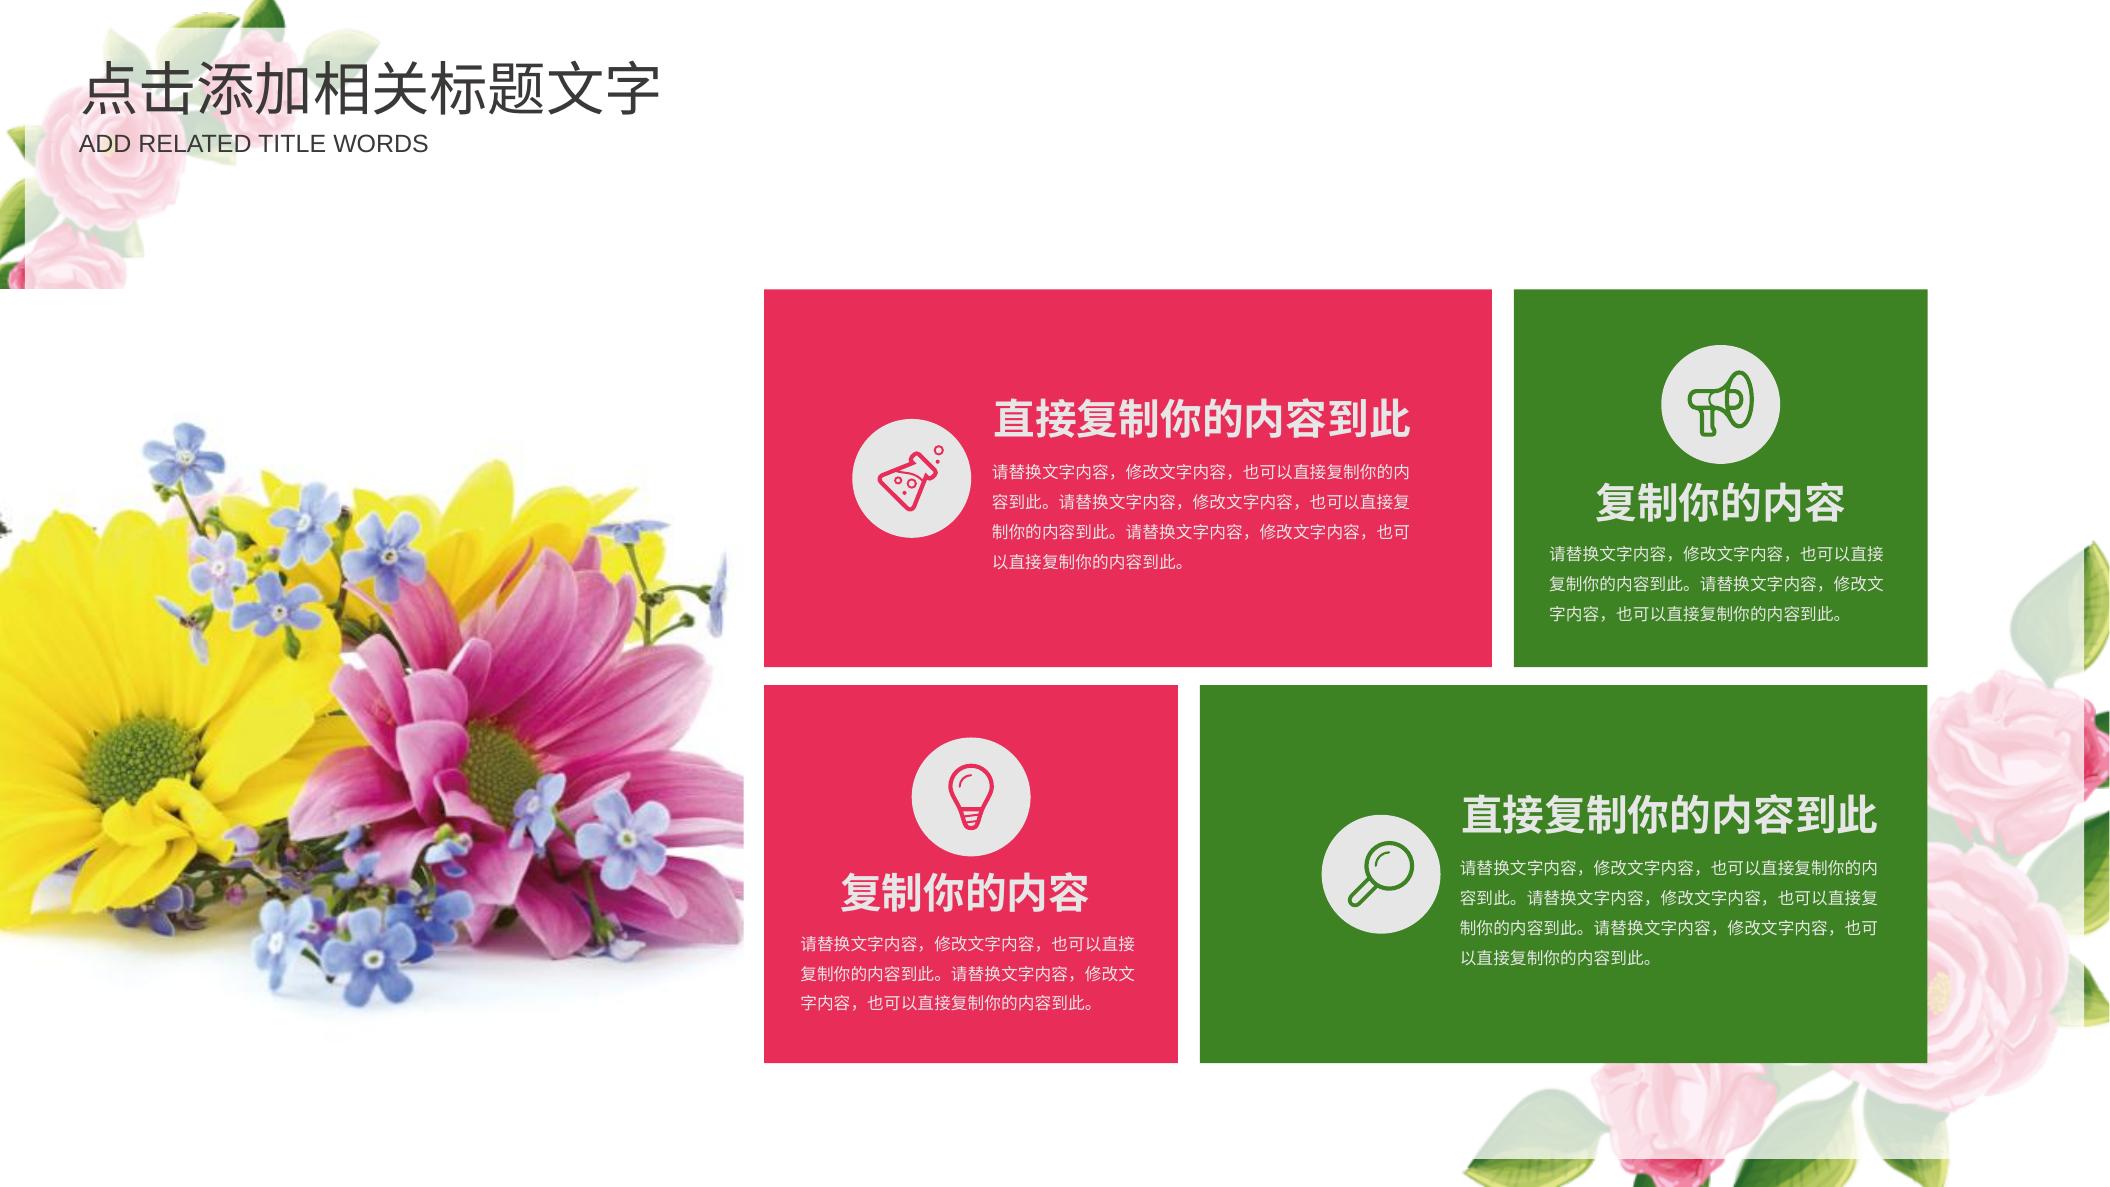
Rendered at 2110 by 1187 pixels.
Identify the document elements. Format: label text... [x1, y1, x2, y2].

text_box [1199, 685, 1928, 1064]
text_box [764, 685, 1178, 1064]
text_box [1513, 289, 1928, 668]
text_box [764, 289, 1492, 668]
text_box ADD RELATED TITLE WORDS [62, 119, 446, 166]
text_box 点击添加相关标题文字 [64, 43, 679, 130]
text_box [0, 288, 745, 1064]
picture [0, 0, 2110, 1187]
